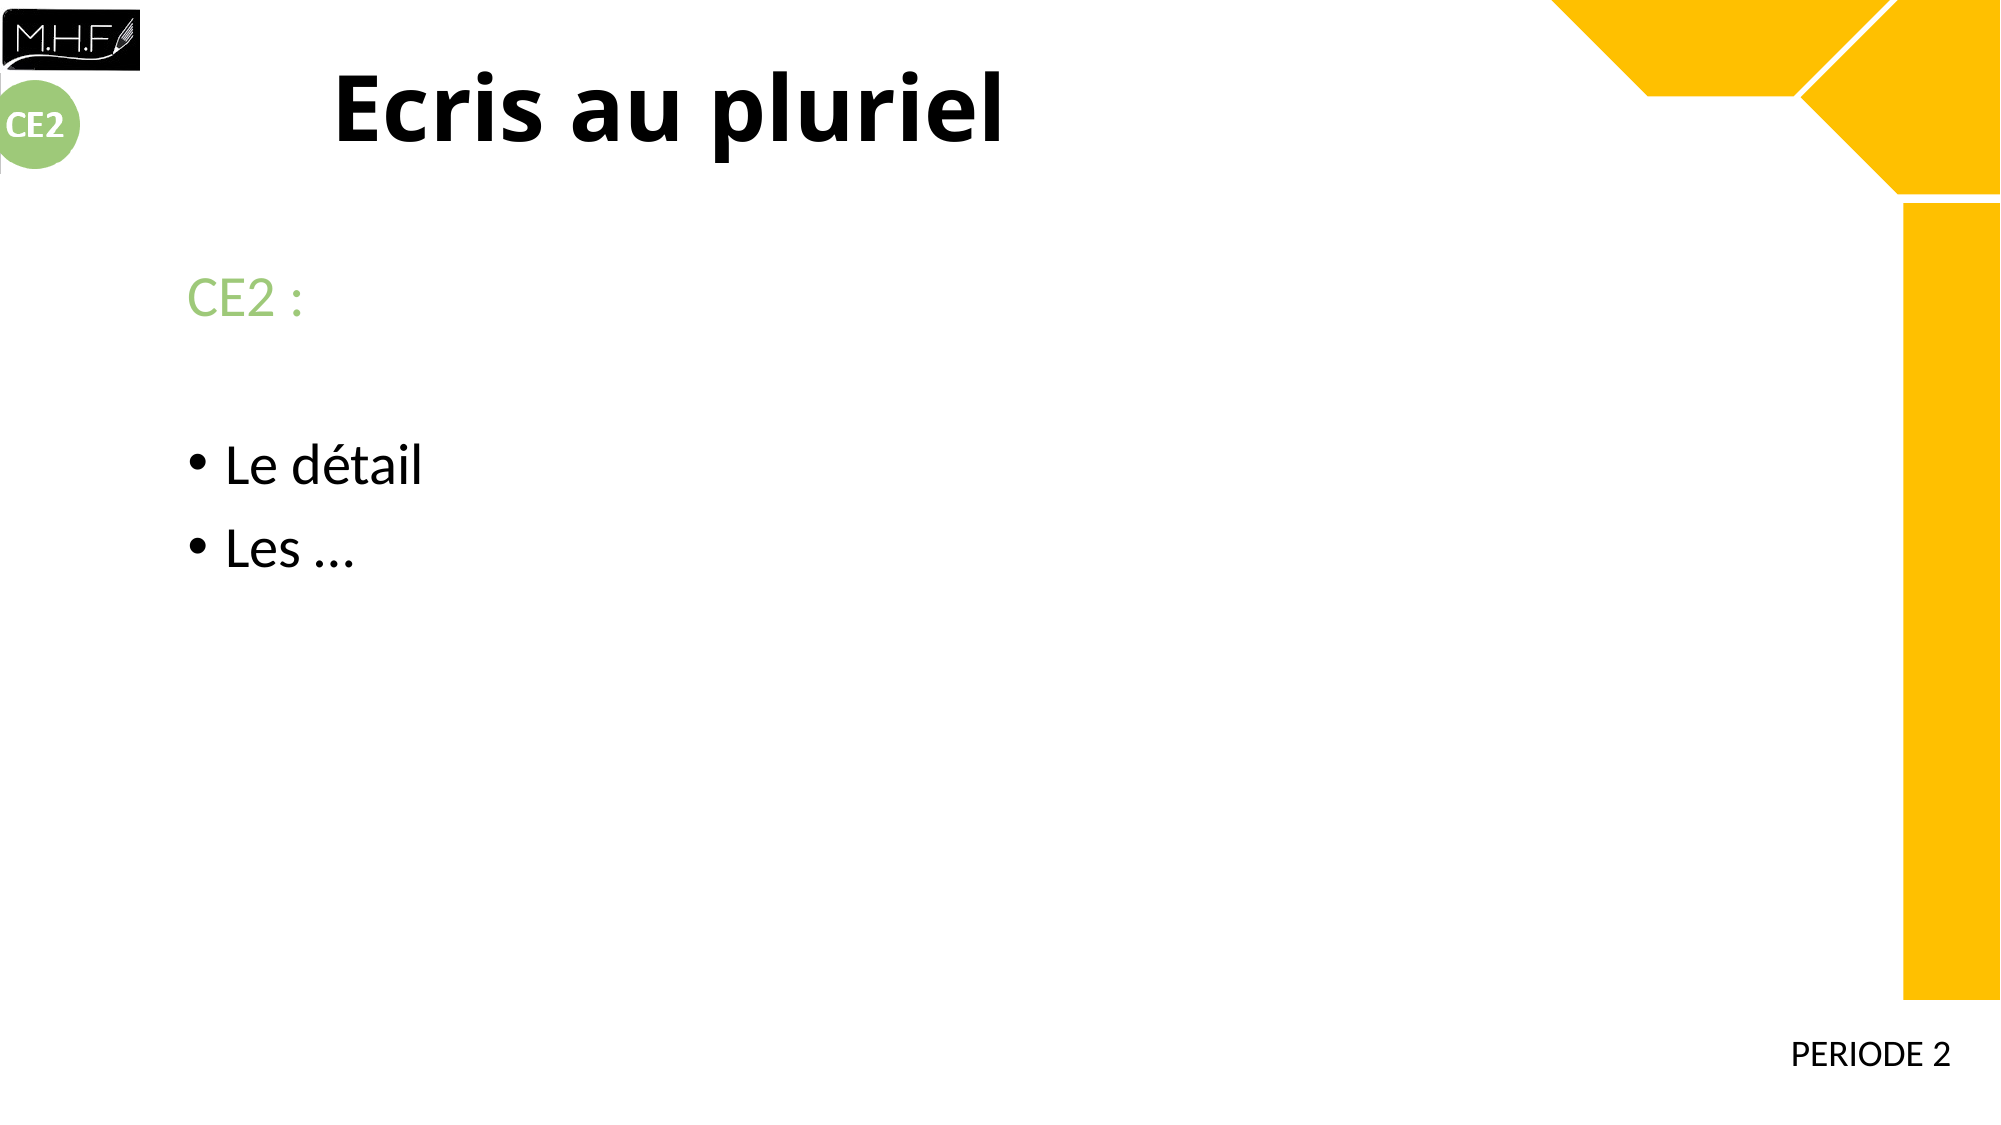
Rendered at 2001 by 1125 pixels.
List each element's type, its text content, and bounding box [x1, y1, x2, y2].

text_box [1799, 0, 2000, 196]
title Ecris au pluriel [316, 3, 1863, 221]
picture [0, 7, 140, 174]
text_box [1549, 0, 1892, 98]
text_box PERIODE 2 [1362, 1021, 1967, 1082]
text_box CE2 : Le détail Les … [172, 258, 994, 973]
text_box [1902, 202, 2000, 1001]
